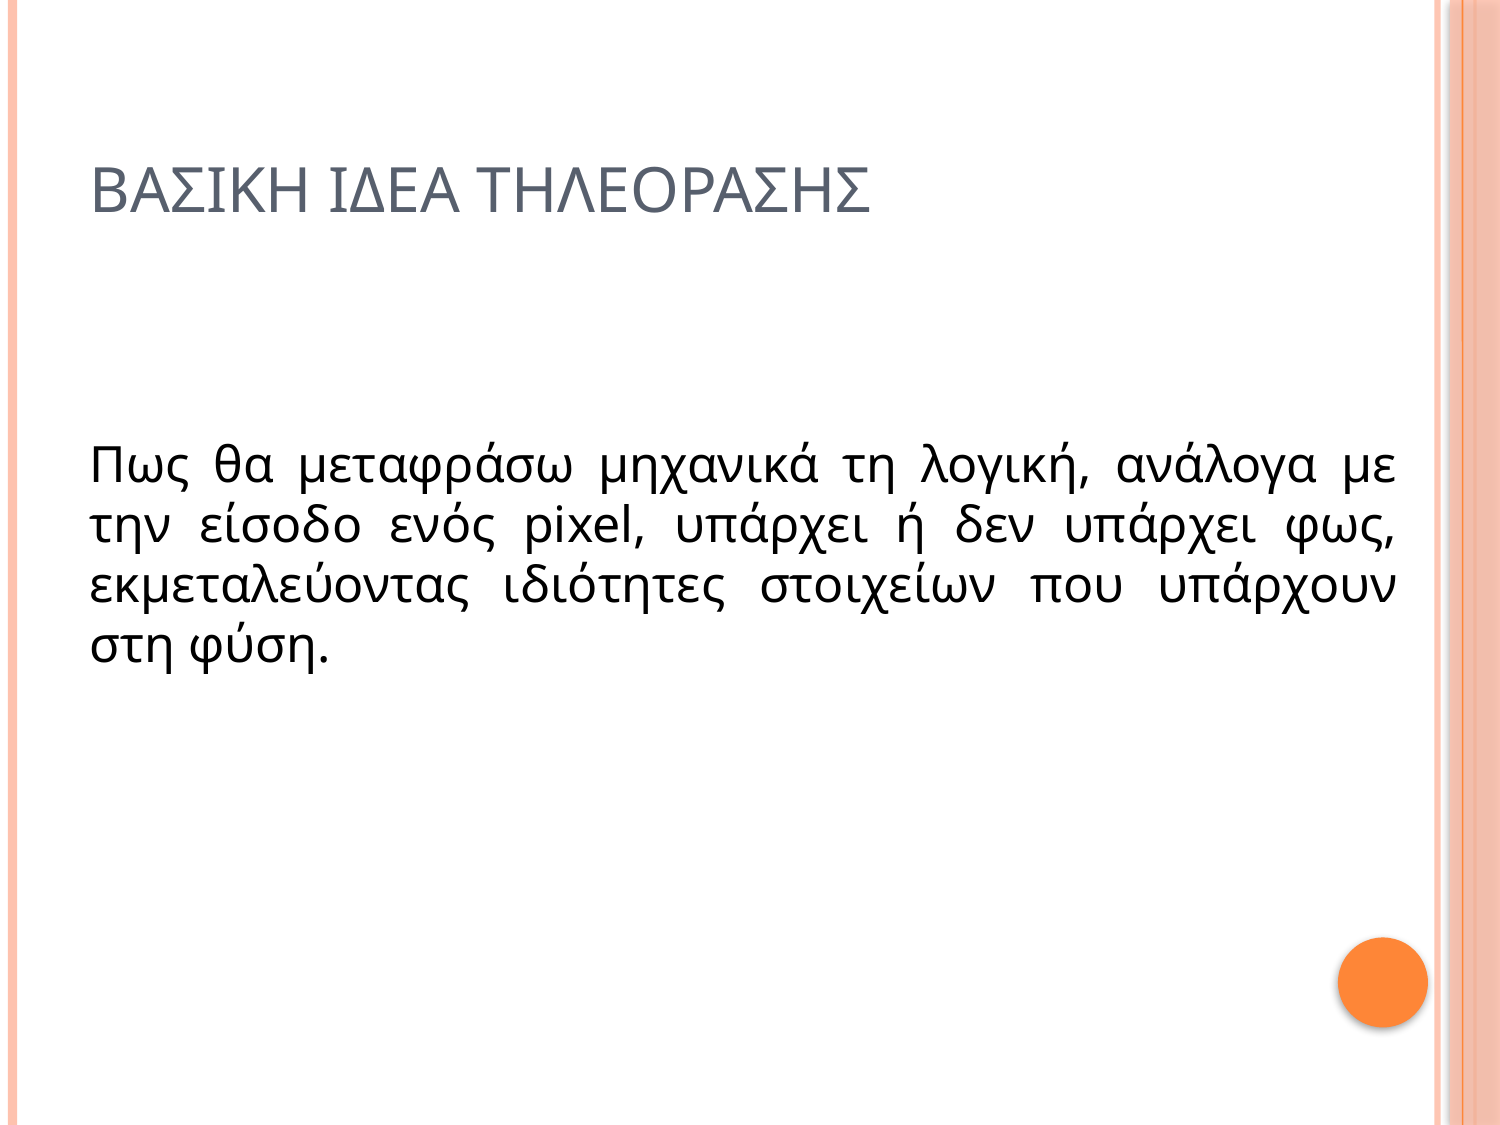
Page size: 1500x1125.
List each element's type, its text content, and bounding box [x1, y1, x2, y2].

title Βασικη Ιδεα Τηλεορασησ [75, 45, 1300, 233]
list Πως θα μεταφράσω μηχανικά τη λογική, ανάλογα με την είσοδο ενός pixel, υπάρχει ή δεν υπάρχει φως, εκμεταλεύοντας ιδιότητες στοιχείων που υπάρχουν στη φύση. [75, 425, 1413, 800]
